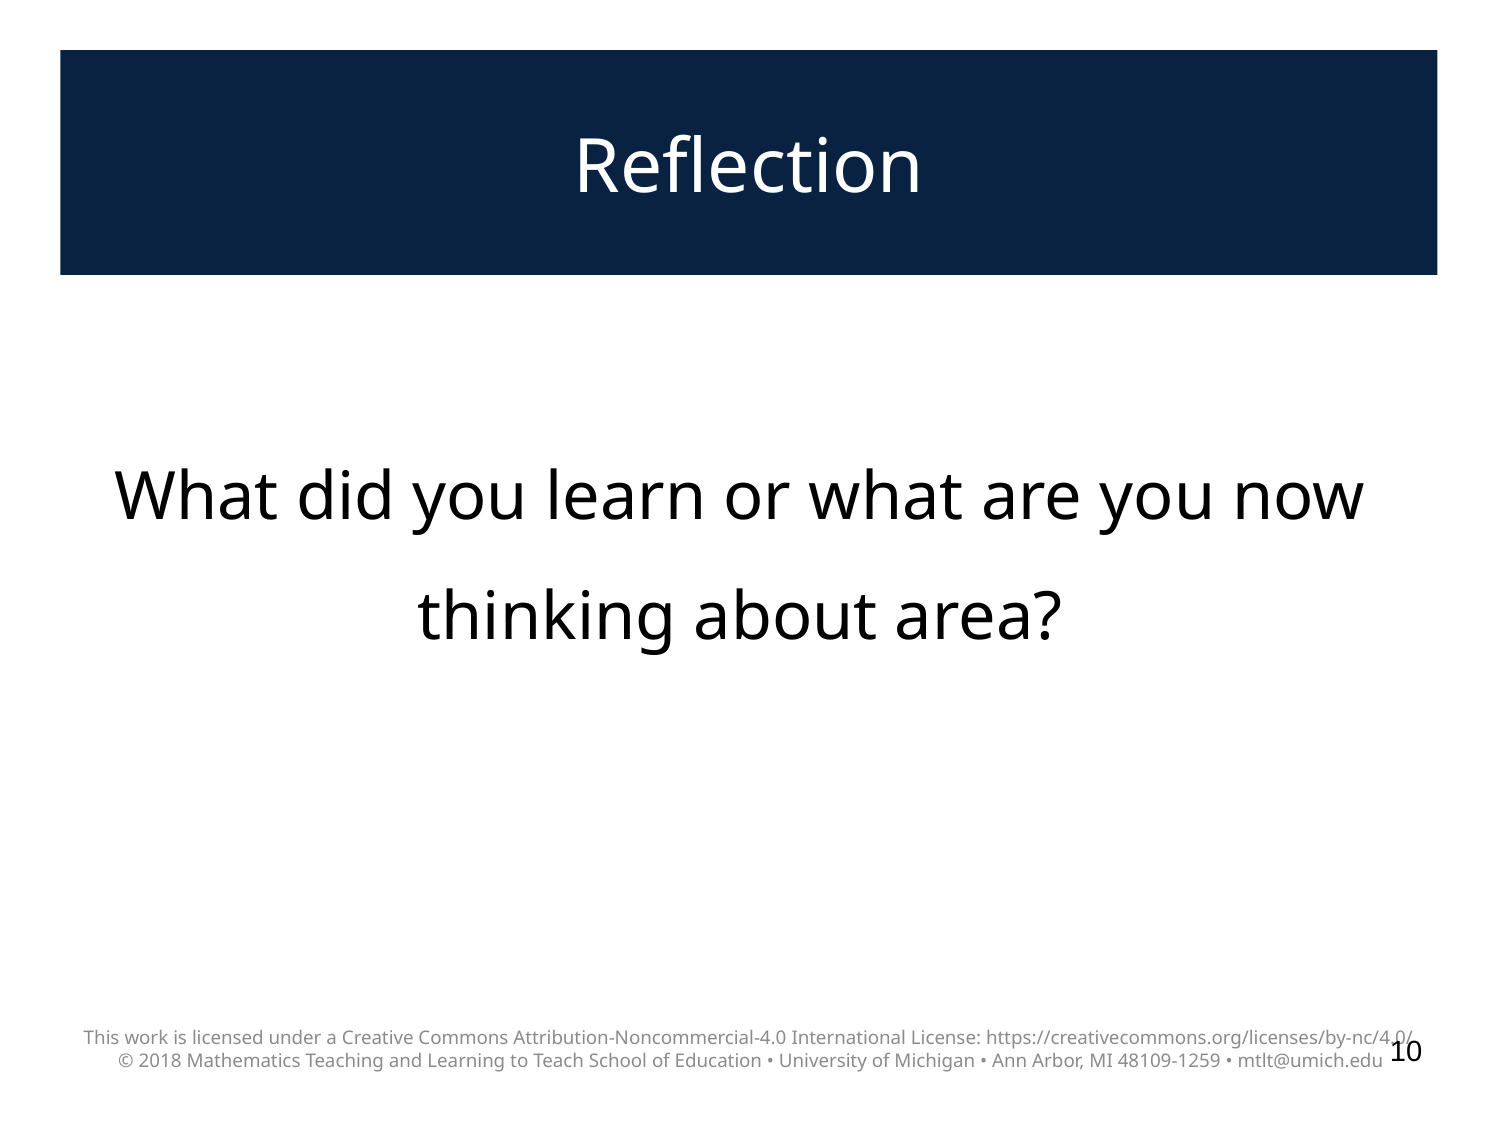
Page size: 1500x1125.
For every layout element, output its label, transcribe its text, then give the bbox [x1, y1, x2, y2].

slide_number 10 [1337, 1024, 1438, 1088]
footer This work is licensed under a Creative Commons Attribution-Noncommercial-4.0 International License: https://creativecommons.org/licenses/by-nc/4.0/ © 2018 Mathematics Teaching and Learning to Teach School of Education • University of Michigan • Ann Arbor, MI 48109-1259 • mtlt@umich.edu [62, 1009, 1438, 1088]
list What did you learn or what are you now thinking about area? [53, 311, 1428, 1017]
title Reflection [60, 50, 1438, 275]
